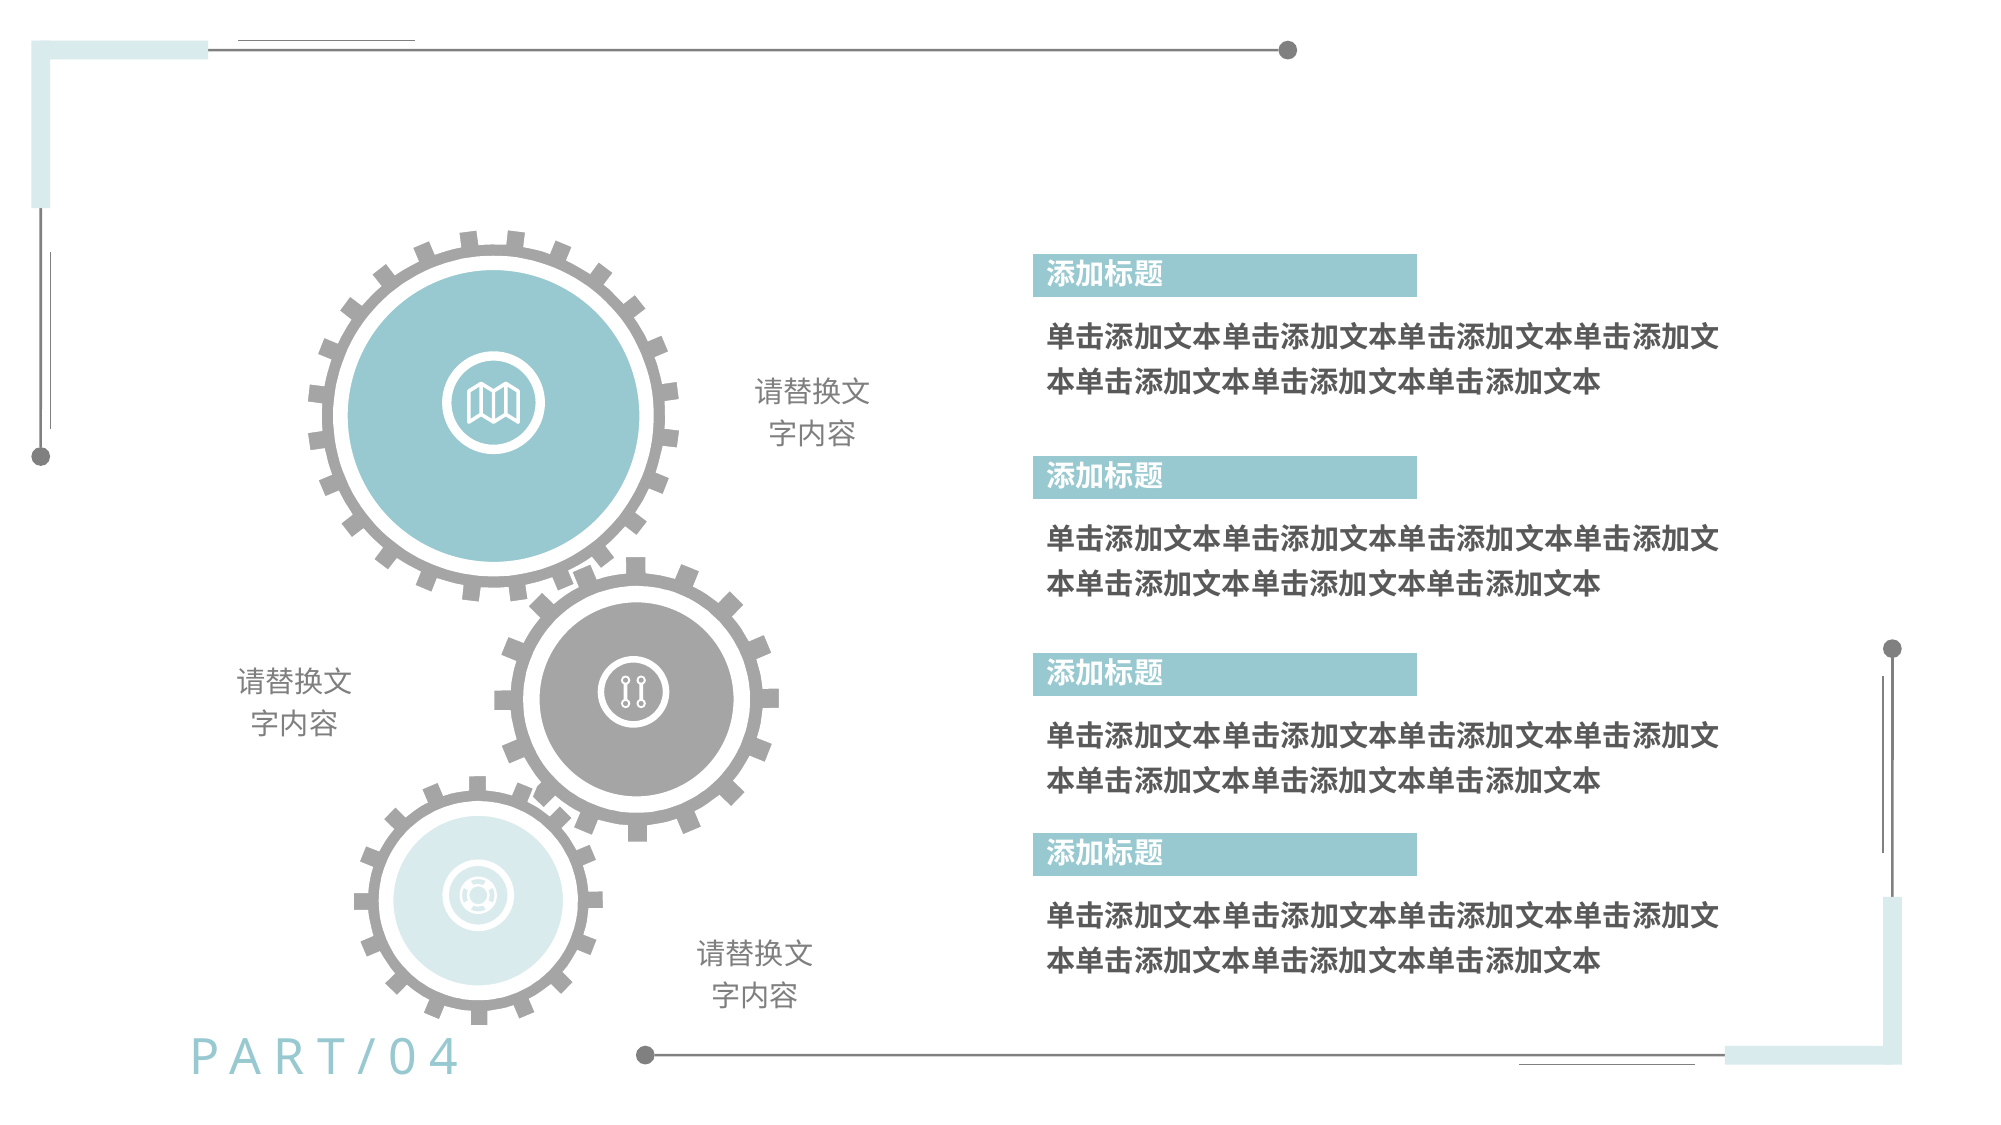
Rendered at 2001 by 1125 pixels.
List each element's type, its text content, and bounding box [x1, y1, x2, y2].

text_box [1031, 831, 1735, 987]
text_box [31, 40, 1298, 466]
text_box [442, 859, 515, 932]
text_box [635, 639, 1902, 1065]
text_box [442, 351, 545, 455]
text_box PART/04 [40, 985, 607, 1125]
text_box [1031, 651, 1735, 807]
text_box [597, 656, 670, 728]
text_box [123, 377, 896, 860]
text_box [1031, 252, 1735, 408]
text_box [1031, 454, 1735, 610]
